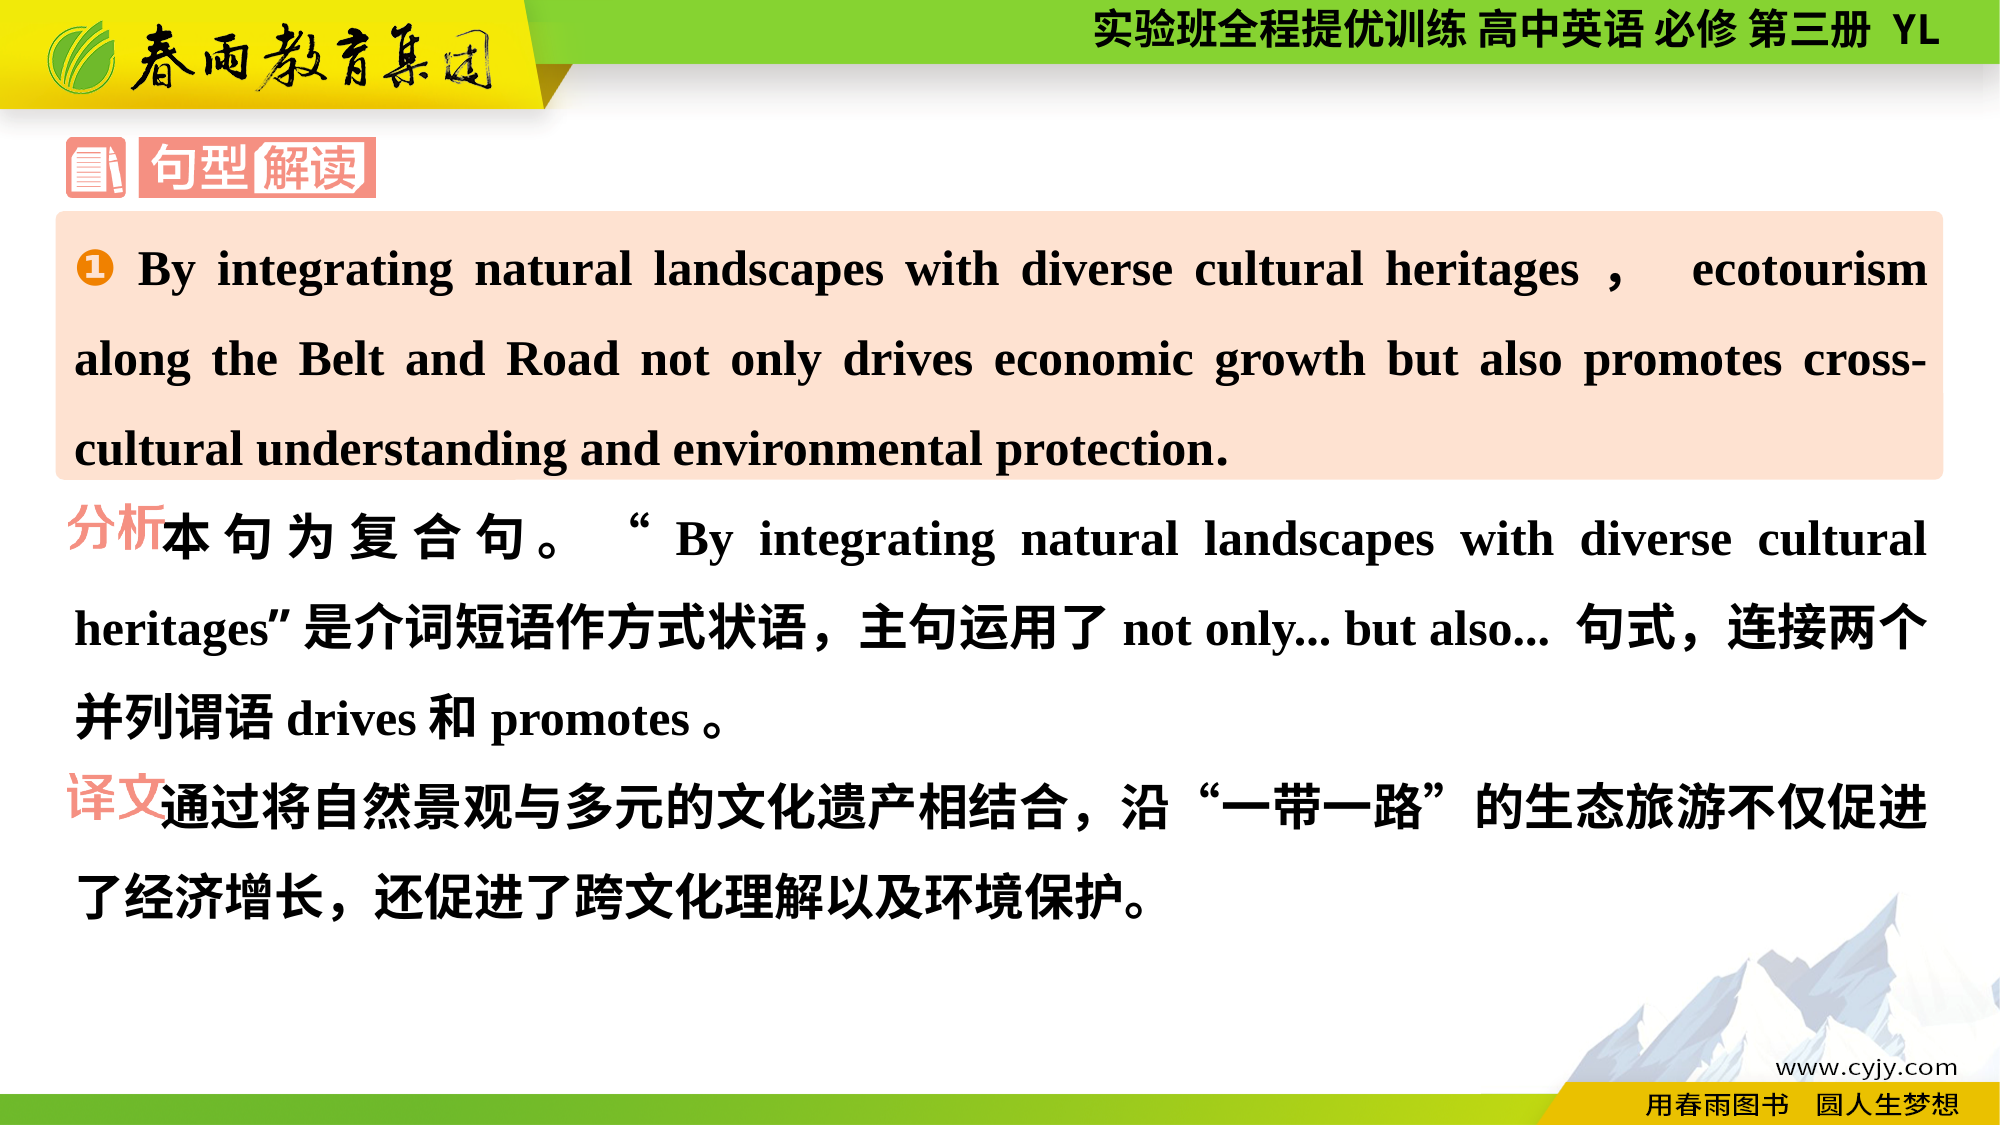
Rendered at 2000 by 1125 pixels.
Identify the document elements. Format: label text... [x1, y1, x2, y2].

picture [0, 0, 2000, 1125]
text_box [55, 212, 59, 478]
list ❶ By integrating natural landscapes with diverse cultural heritages， ecotourism along the Belt and Road not only drives economic growth but also promotes cross-cultural understanding and environmental protection. 本句为复合句。“By integrating natural landscapes with diverse cultural heritages”是介词短语作方式状语，主句运用了not only... but also... 句式，连接两个并列谓语drives和promotes。 通过将自然景观与多元的文化遗产相结合，沿“一带一路”的生态旅游不仅促进了经济增长，还促进了跨文化理解以及环境保护。 [59, 198, 1944, 941]
